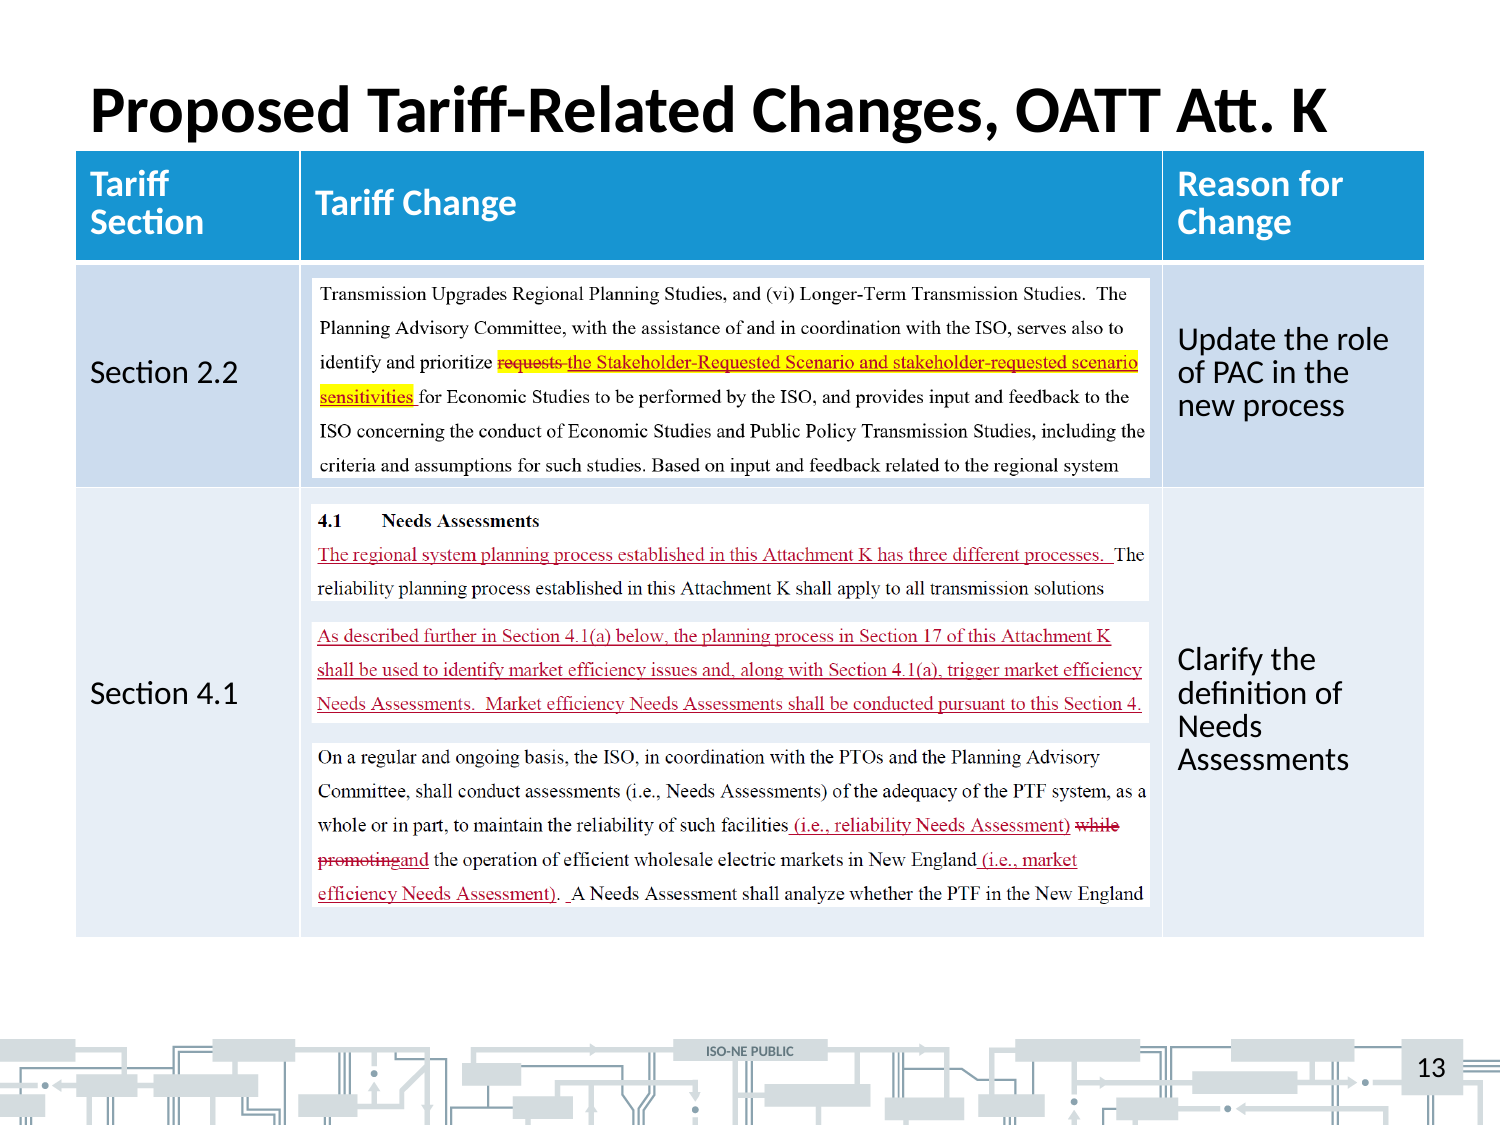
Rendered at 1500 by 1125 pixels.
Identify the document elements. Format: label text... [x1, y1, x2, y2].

table_cell Clarify the definition of Needs Assessments [1163, 488, 1424, 937]
picture [312, 743, 1151, 908]
table_header Tariff Section [76, 151, 299, 260]
table_cell [301, 265, 1162, 487]
table_cell Section 4.1 [76, 488, 299, 937]
title Proposed Tariff-Related Changes, OATT Att. K [75, 12, 1425, 149]
table_cell Section 2.2 [76, 265, 299, 487]
picture [312, 278, 1151, 478]
picture [311, 503, 1150, 601]
picture [0, 1031, 1500, 1125]
slide_number 13 [1400, 1044, 1463, 1088]
table_header Tariff Change [301, 151, 1162, 260]
table_cell Update the role of PAC in the new process [1163, 265, 1424, 487]
picture [311, 621, 1150, 723]
table_header Reason for Change [1163, 151, 1424, 260]
table_cell [301, 488, 1162, 937]
